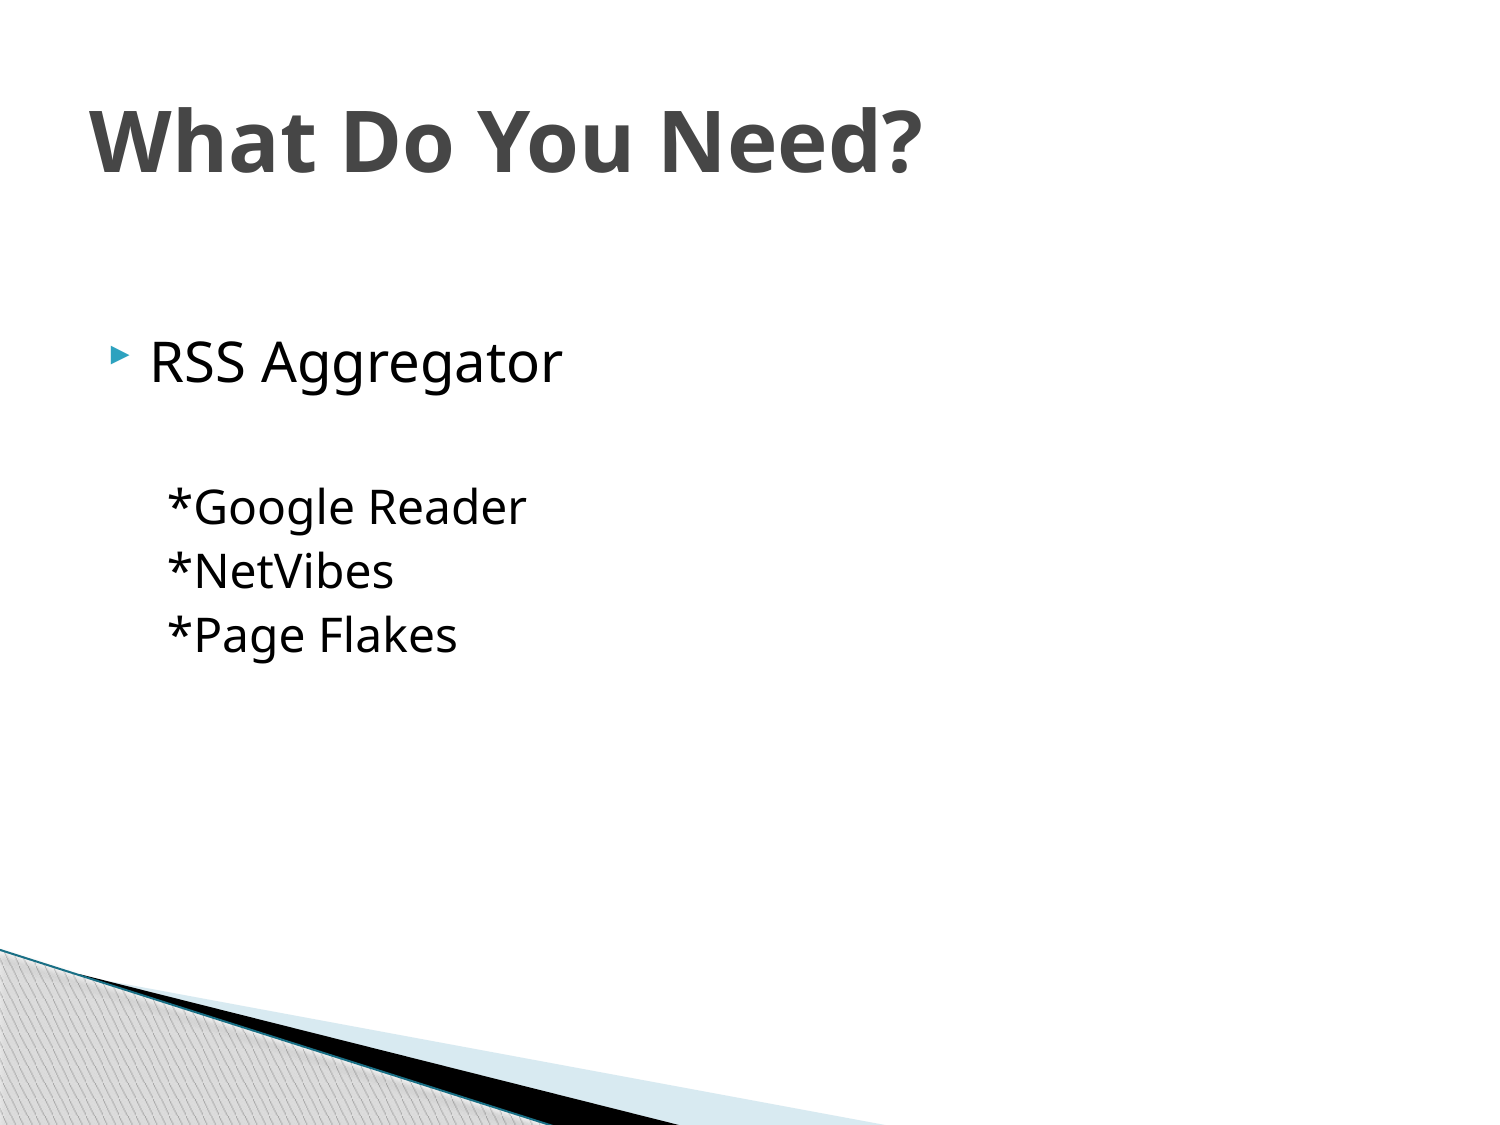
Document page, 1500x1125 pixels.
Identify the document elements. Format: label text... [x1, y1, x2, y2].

list RSS Aggregator *Google Reader *NetVibes *Page Flakes [75, 243, 1425, 986]
title What Do You Need? [75, 45, 1425, 233]
